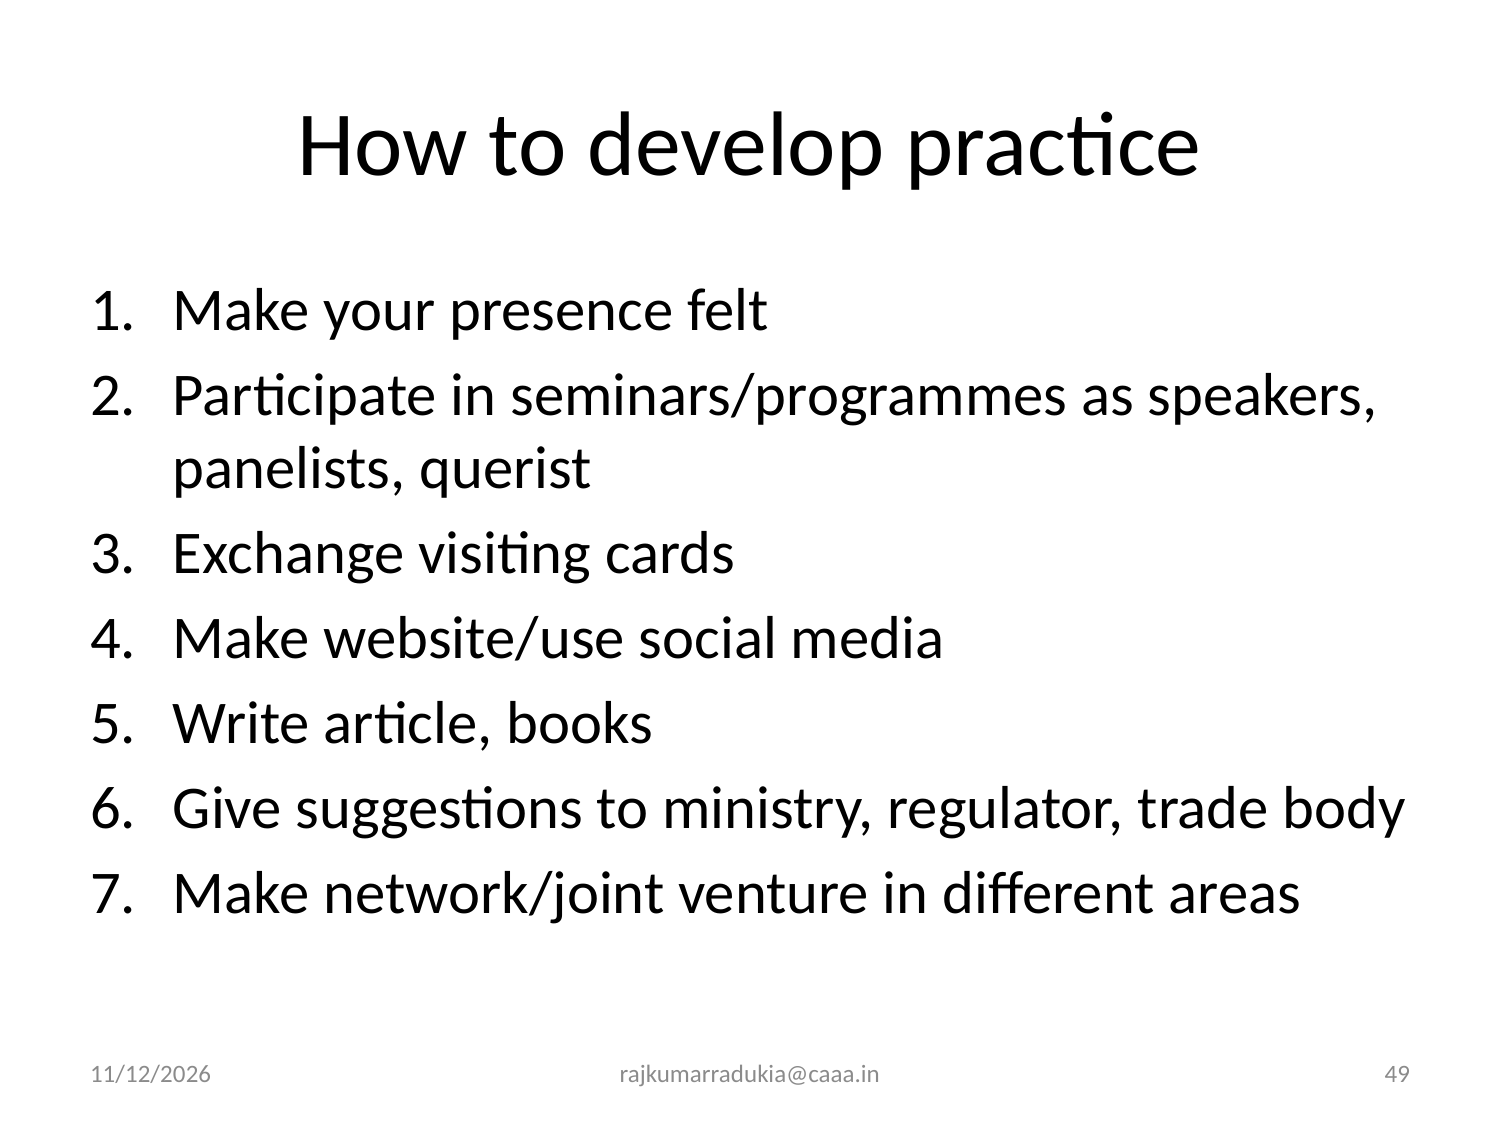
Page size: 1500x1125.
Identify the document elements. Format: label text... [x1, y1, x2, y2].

list Make your presence felt Participate in seminars/programmes as speakers, panelists, querist Exchange visiting cards Make website/use social media Write article, books Give suggestions to ministry, regulator, trade body Make network/joint venture in different areas [75, 262, 1425, 1005]
slide_number 49 [1074, 1042, 1425, 1103]
footer rajkumarradukia@caaa.in [512, 1042, 988, 1103]
title How to develop practice [75, 45, 1425, 233]
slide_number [75, 1042, 425, 1103]
